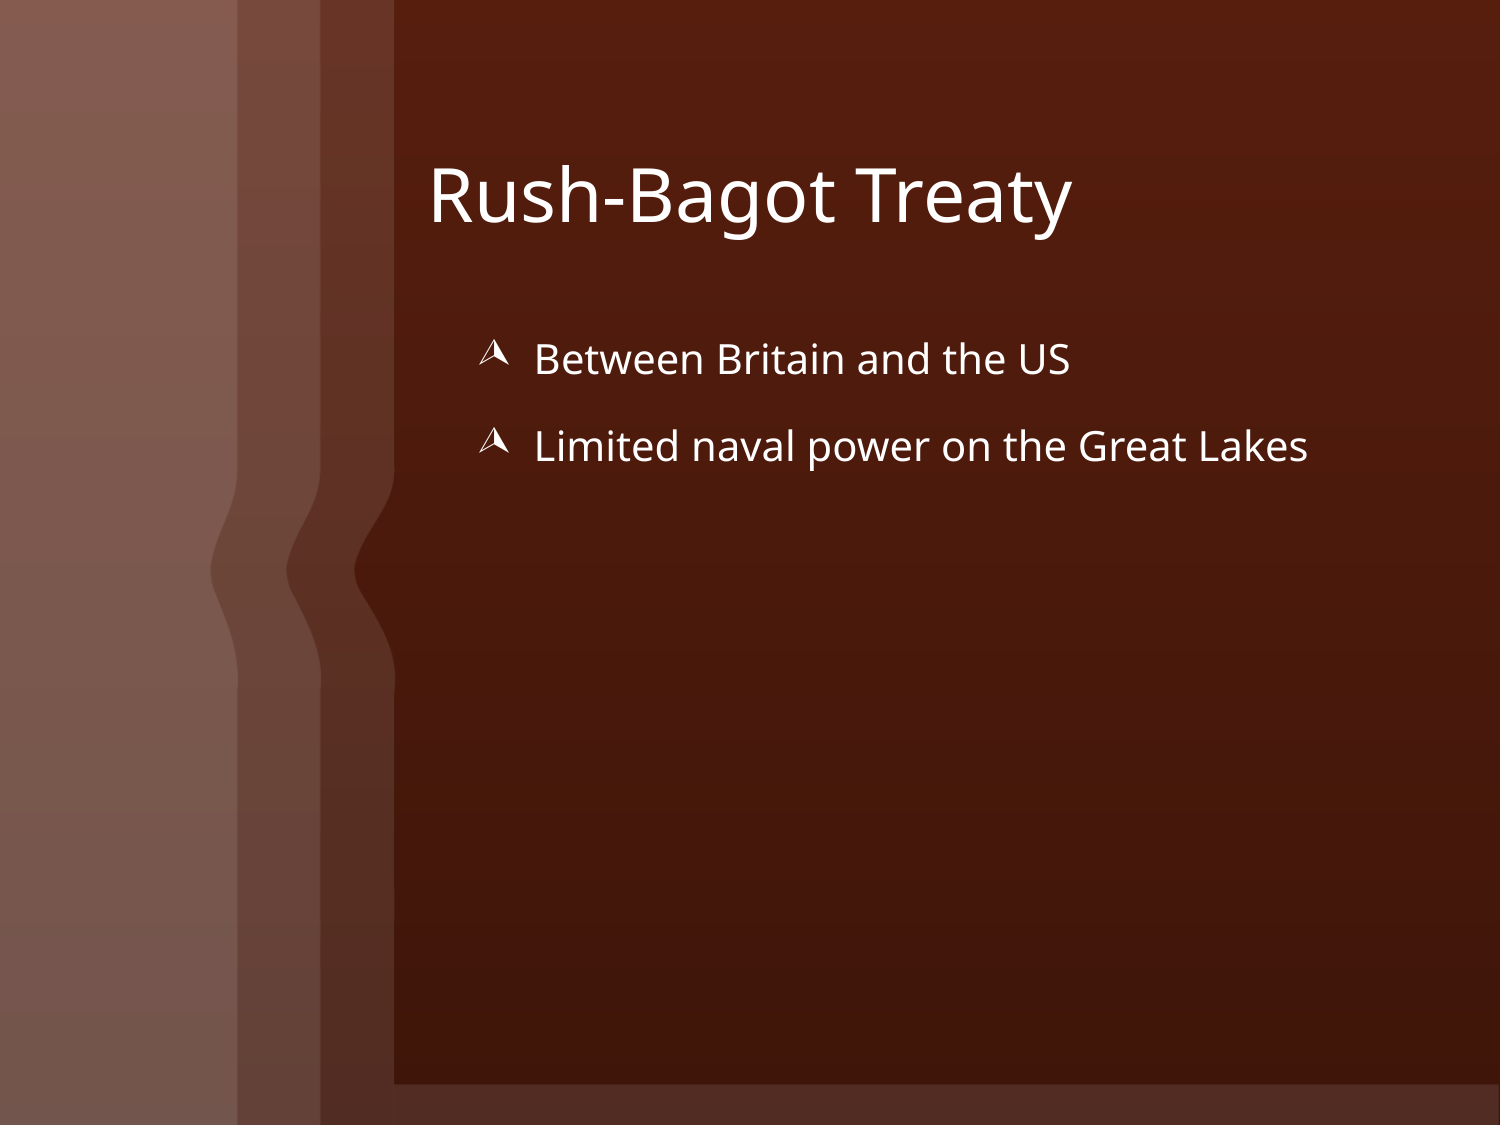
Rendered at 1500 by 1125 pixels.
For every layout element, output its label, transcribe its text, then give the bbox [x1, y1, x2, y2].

title Rush-Bagot Treaty [412, 57, 1425, 246]
list Between Britain and the US Limited naval power on the Great Lakes [462, 324, 1425, 1000]
picture [0, 0, 1500, 1125]
